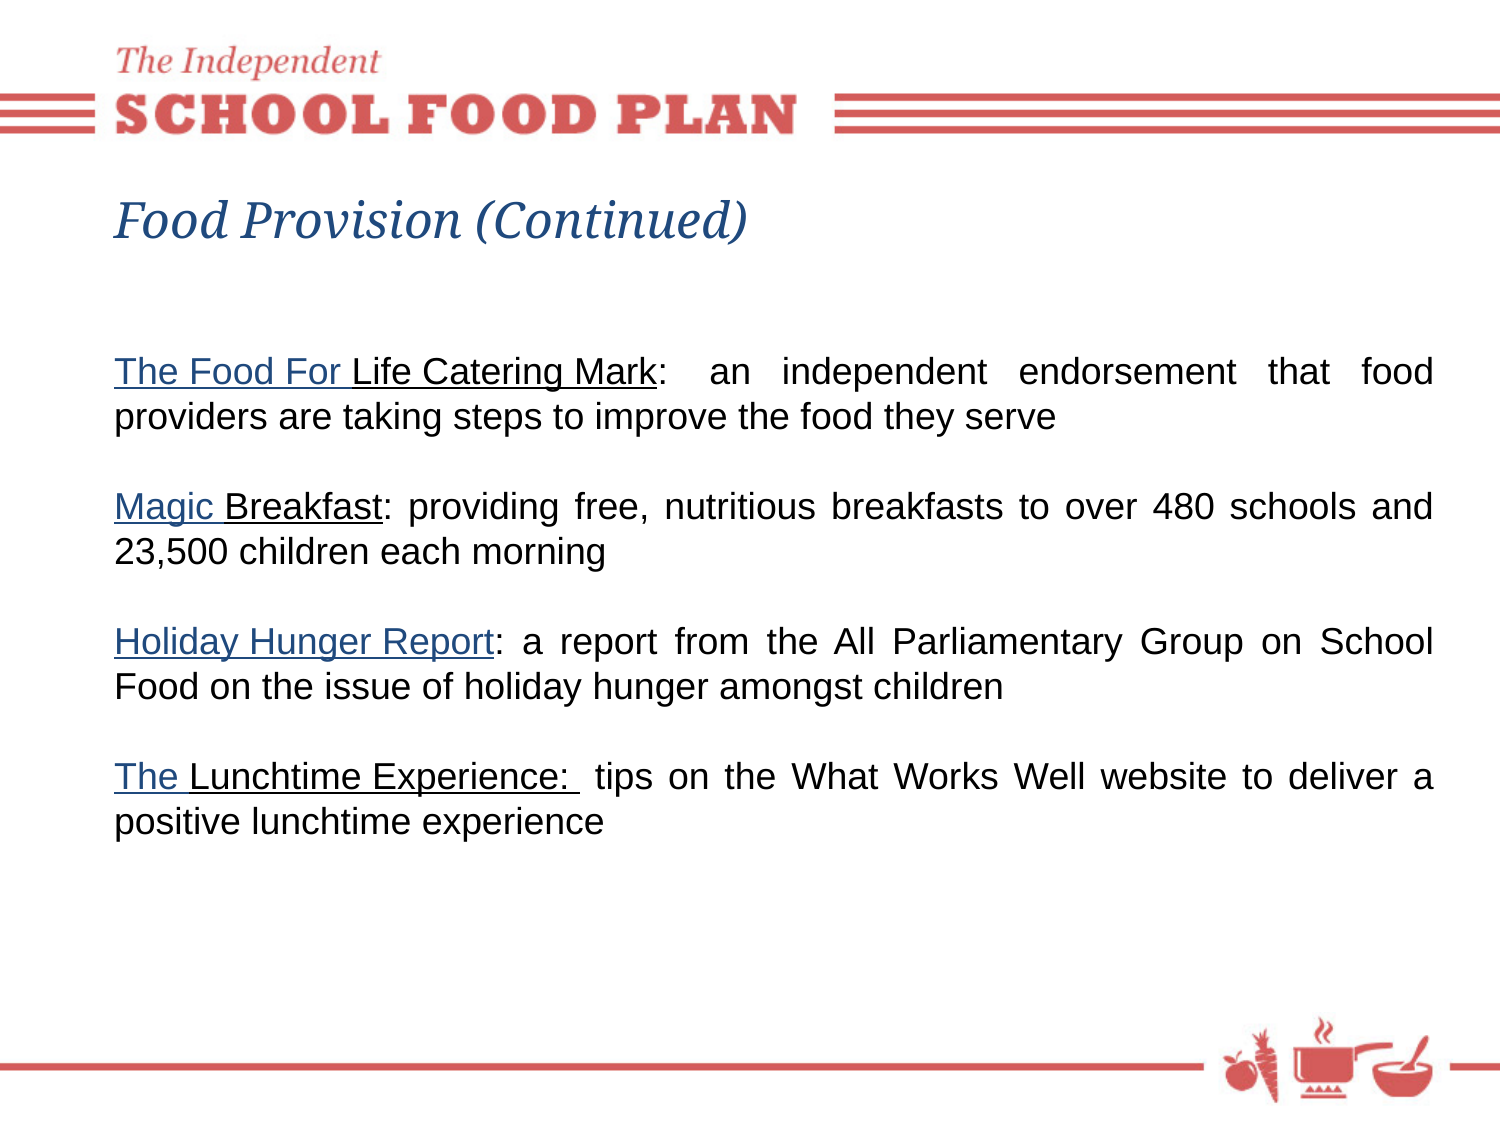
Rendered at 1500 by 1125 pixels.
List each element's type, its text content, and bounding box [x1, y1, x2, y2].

title Food Provision (Continued) [99, 181, 1450, 295]
picture [0, 0, 1500, 150]
picture [1450, 1012, 1500, 1125]
text_box The Food For Life Catering Mark: an independent endorsement that food providers are taking steps to improve the food they serve Magic Breakfast: providing free, nutritious breakfasts to over 480 schools and 23,500 children each morning Holiday Hunger Report: a report from the All Parliamentary Group on School Food on the issue of holiday hunger amongst children The Lunchtime Experience: tips on the What Works Well website to deliver a positive lunchtime experience [99, 295, 1450, 1125]
picture [0, 1012, 99, 1125]
